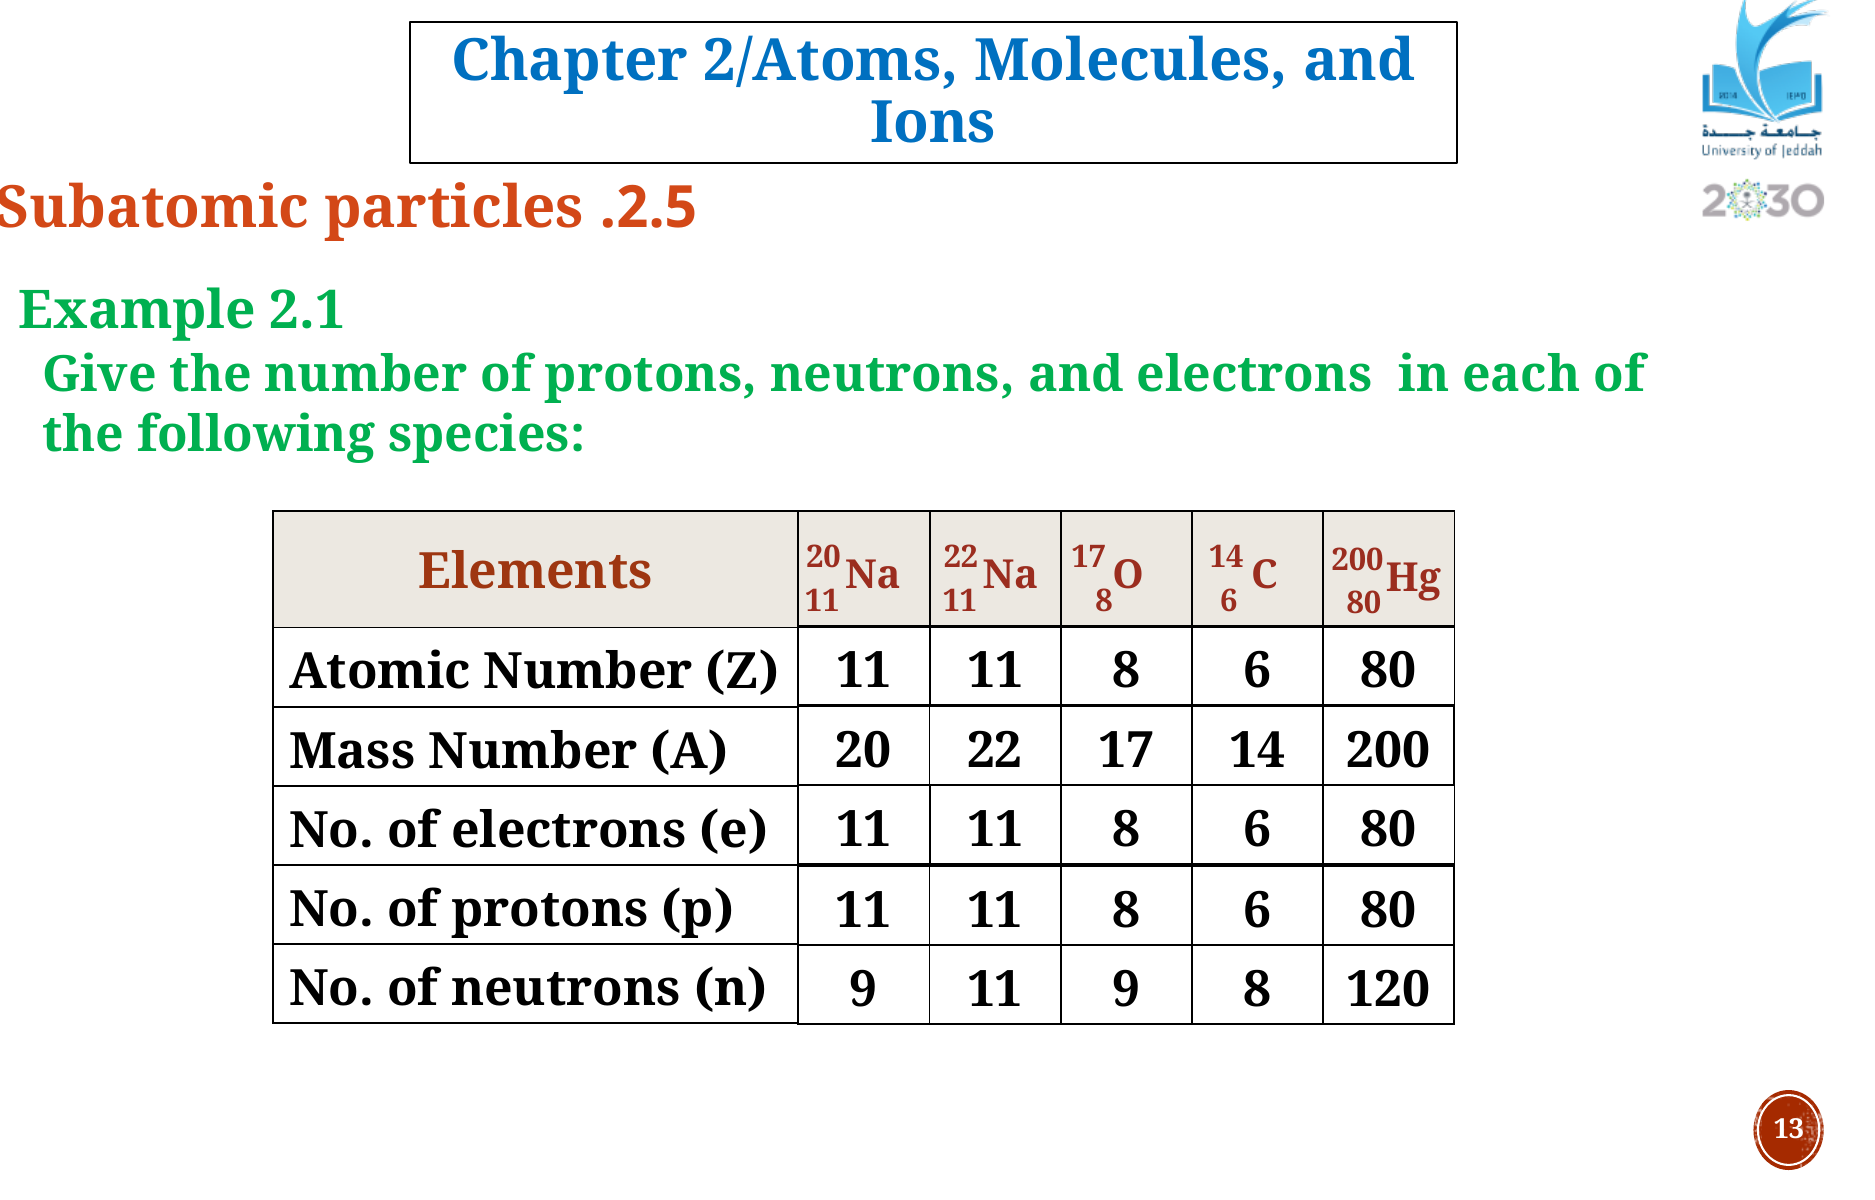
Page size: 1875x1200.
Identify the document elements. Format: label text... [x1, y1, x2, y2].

table_cell No. of protons (p) [274, 866, 797, 943]
table_header 11 [930, 946, 1060, 1023]
table_header 80 [1324, 786, 1454, 863]
table_header [1324, 512, 1454, 532]
table_header 11 [799, 786, 929, 863]
table_header [1062, 512, 1191, 625]
table_header 80 [1324, 867, 1453, 944]
table_header 6 [1193, 786, 1322, 863]
table_header 11 [930, 867, 1060, 944]
table_header 6 [1193, 627, 1322, 704]
table_header 8 [1062, 786, 1191, 863]
table_header 11 [931, 786, 1060, 863]
table_header 9 [799, 946, 929, 1023]
table_header 11 [799, 627, 929, 704]
picture [1681, 0, 1846, 227]
table_cell No. of neutrons (n) [274, 945, 797, 1022]
table_header 22 [930, 707, 1060, 784]
table_header 8 [1062, 867, 1191, 944]
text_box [1200, 531, 1292, 624]
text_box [1323, 534, 1455, 626]
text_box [1062, 531, 1158, 624]
table_header 17 [1062, 707, 1191, 784]
table_header [799, 512, 929, 625]
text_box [796, 531, 913, 624]
text_box Give the number of protons, neutrons, and electrons in each of the following species: [27, 334, 1731, 469]
table_header 8 [1062, 627, 1191, 704]
table_cell Mass Number (A) [274, 708, 797, 785]
table_header Elements [274, 512, 797, 627]
table_header 8 [1193, 946, 1322, 1023]
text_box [933, 531, 1050, 624]
table_cell Atomic Number (Z) [274, 628, 797, 706]
table_header 11 [931, 627, 1060, 704]
table_header 200 [1324, 707, 1453, 784]
table_header 6 [1193, 867, 1322, 944]
table_header 11 [799, 867, 929, 944]
table_header 14 [1193, 707, 1322, 784]
table_cell No. of electrons (e) [274, 787, 797, 864]
text_box Example 2.1 [4, 267, 360, 347]
text_box 2.5. Subatomic particles [0, 160, 713, 247]
table_header 120 [1324, 946, 1453, 1023]
table_header [1193, 512, 1322, 625]
table_header 80 [1324, 629, 1454, 704]
table_header [931, 512, 1060, 625]
table_header 20 [799, 707, 929, 784]
text_box Chapter 2/Atoms, Molecules, and Ions [409, 21, 1458, 164]
table_header 9 [1062, 946, 1191, 1023]
slide_number 13 [1739, 1097, 1838, 1162]
